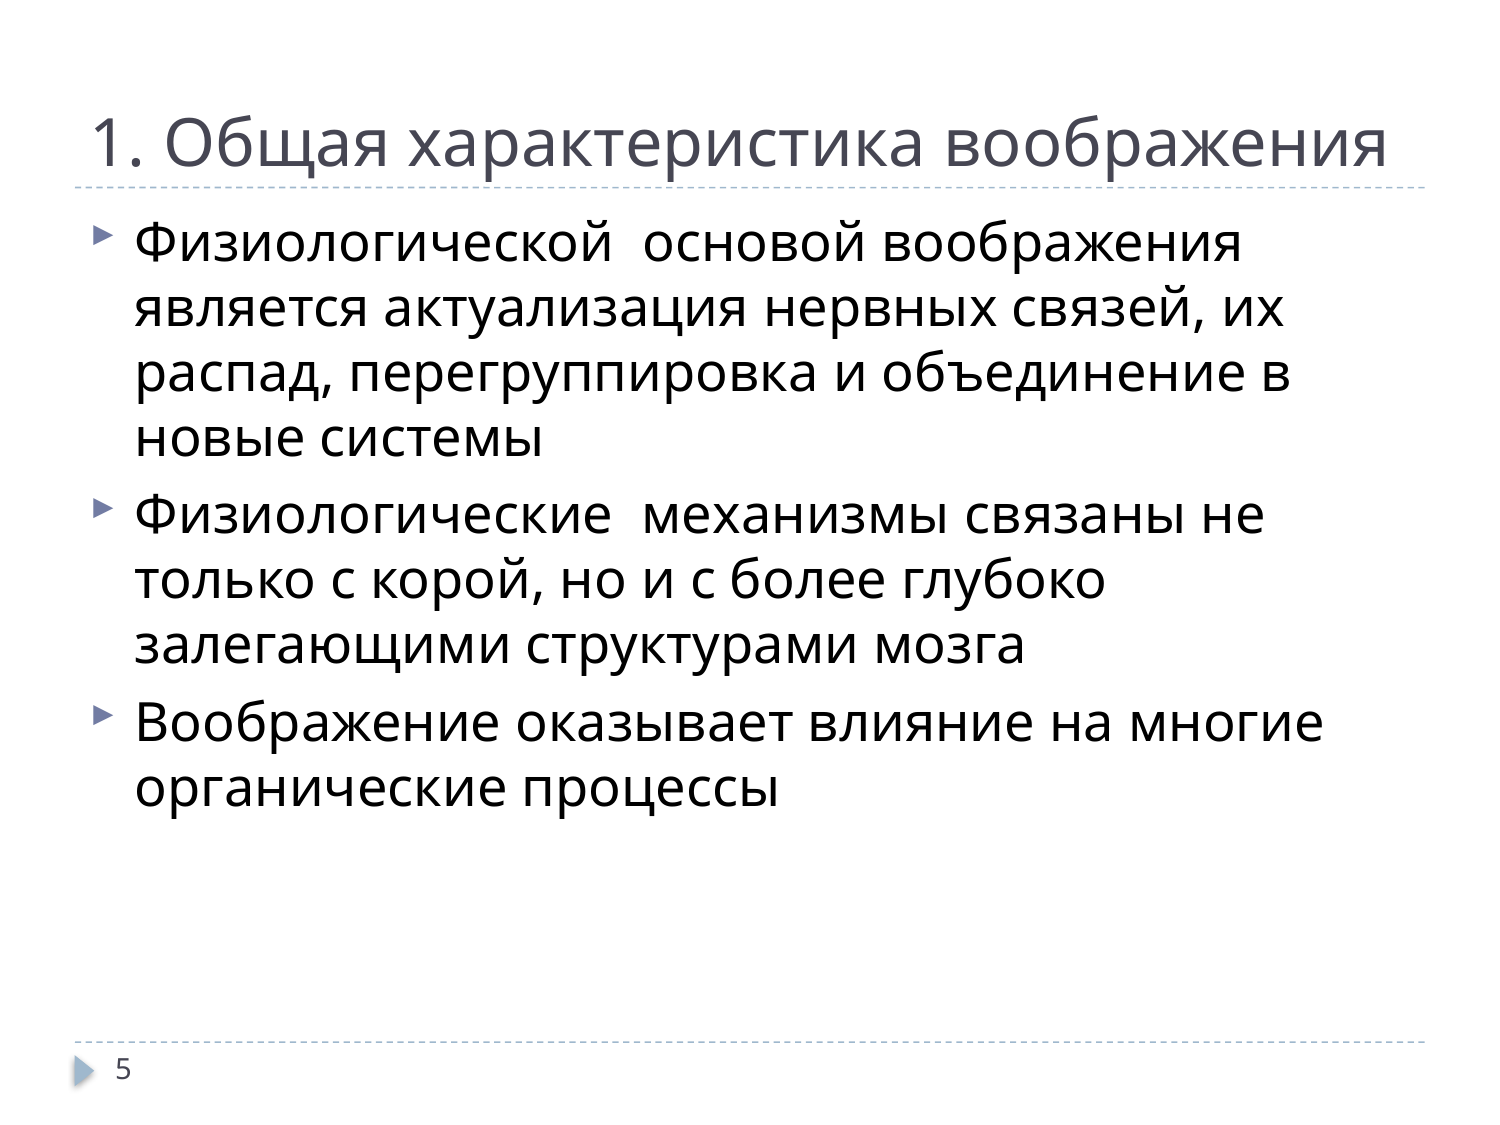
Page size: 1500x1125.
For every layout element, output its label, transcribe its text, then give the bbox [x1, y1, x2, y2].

list Физиологической основой воображения является актуализация нервных связей, их распад, перегруппировка и объединение в новые системы Физиологические механизмы связаны не только с корой, но и с более глубоко залегающими структурами мозга Воображение оказывает влияние на многие органические процессы [75, 200, 1425, 1010]
slide_number 5 [100, 1042, 426, 1103]
title 1. Общая характеристика воображения [75, 24, 1425, 188]
